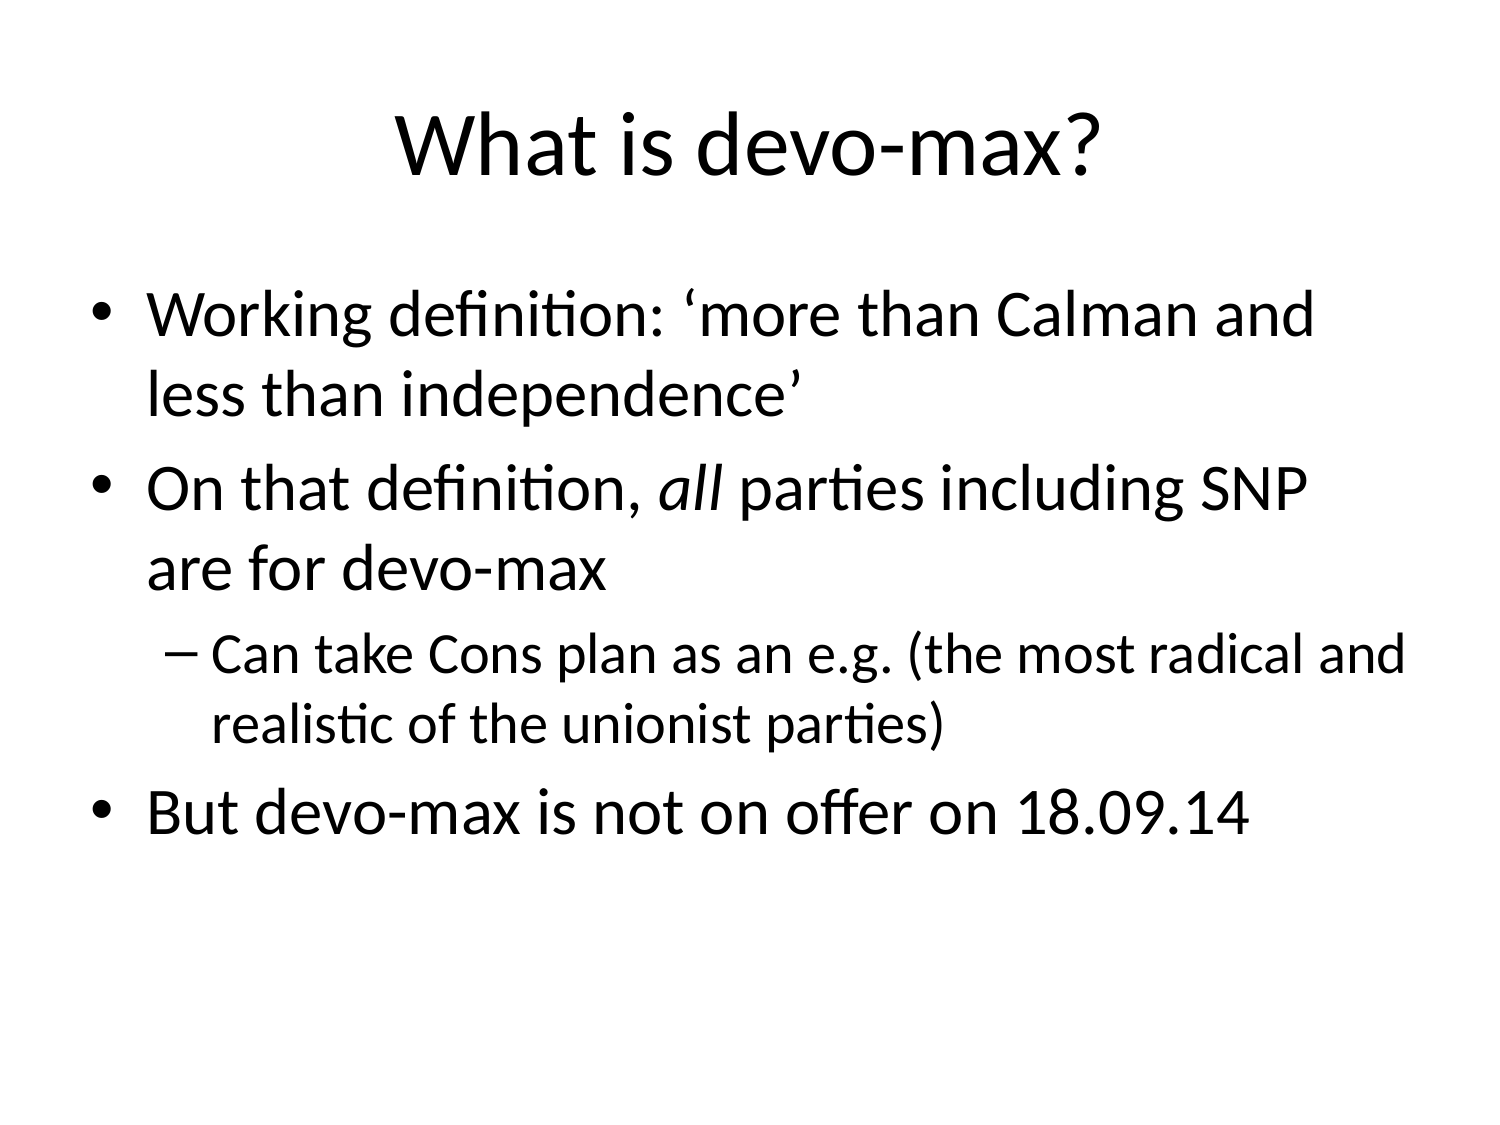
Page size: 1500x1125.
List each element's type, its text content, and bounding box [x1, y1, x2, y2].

list Working definition: ‘more than Calman and less than independence’ On that definition, all parties including SNP are for devo-max Can take Cons plan as an e.g. (the most radical and realistic of the unionist parties) But devo-max is not on offer on 18.09.14 [75, 262, 1425, 1005]
title What is devo-max? [75, 45, 1425, 233]
